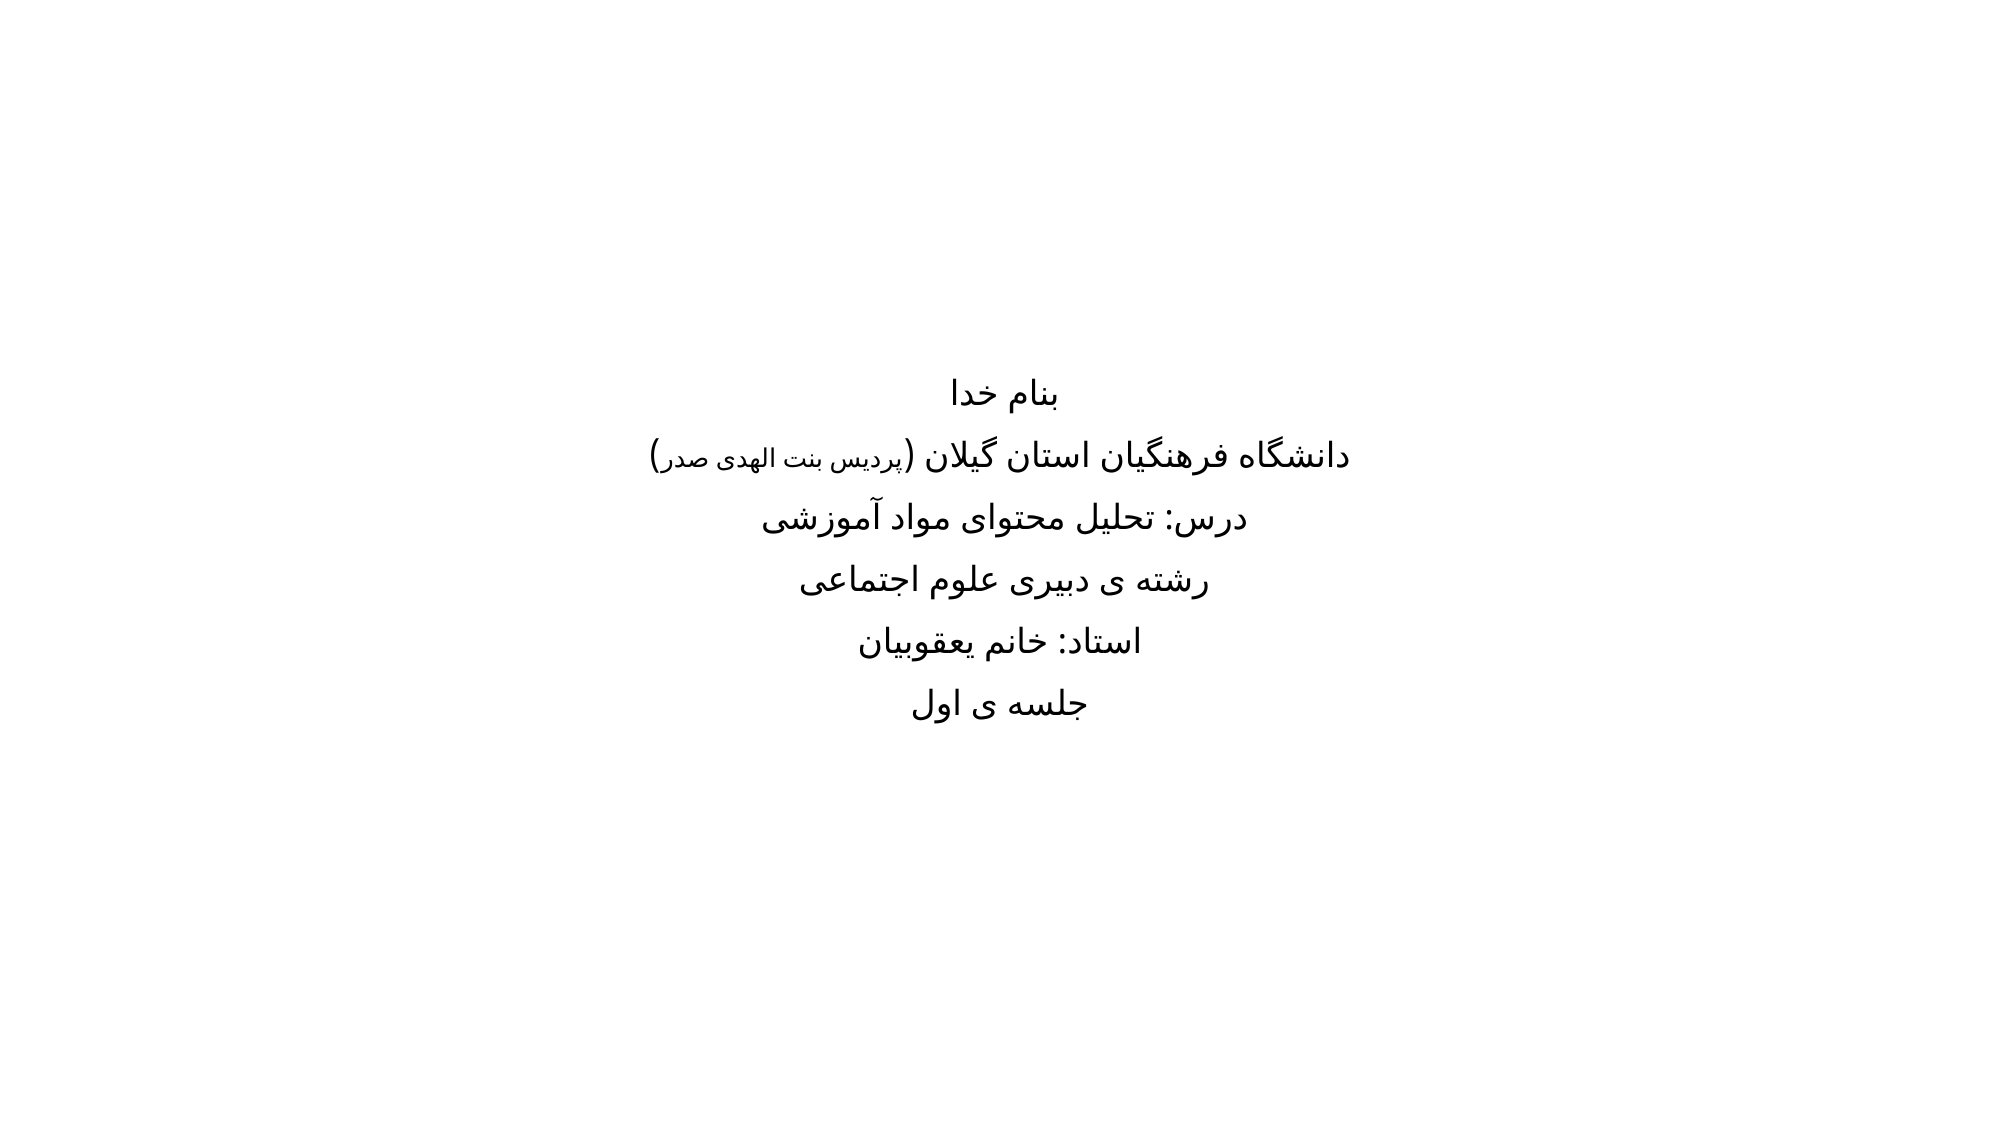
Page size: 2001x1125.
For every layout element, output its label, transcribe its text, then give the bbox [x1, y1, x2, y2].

title بنام خدا دانشگاه فرهنگیان استان گیلان (پردیس بنت الهدی صدر) درس: تحلیل محتوای مواد آموزشی رشته ی دبیری علوم اجتماعی استاد: خانم یعقوبیان جلسه ی اول [249, 338, 1750, 731]
